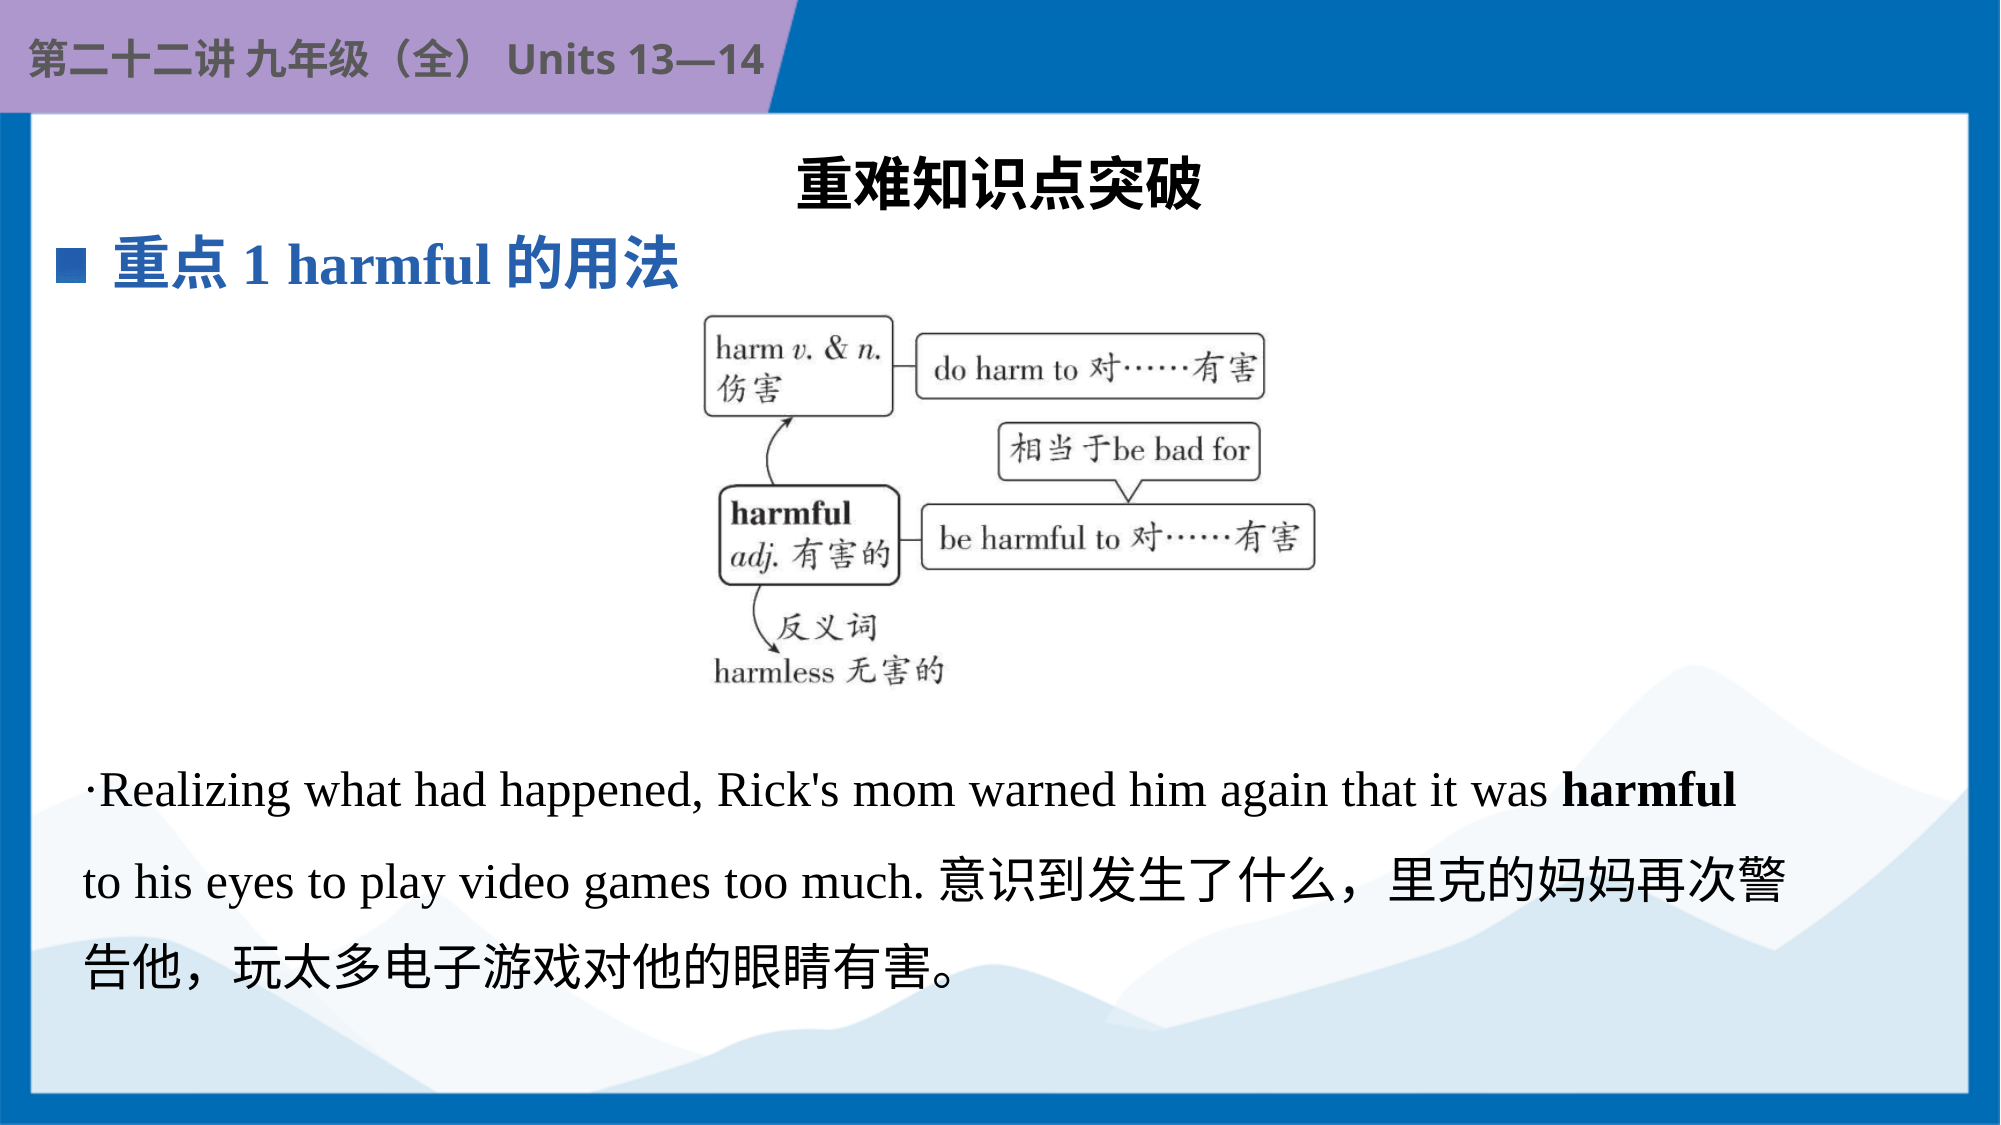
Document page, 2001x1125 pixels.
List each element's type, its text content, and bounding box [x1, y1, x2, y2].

text_box 重难知识点突破 [82, 146, 1917, 217]
text_box ·Realizing what had happened, Rick's mom warned him again that it was harmful to his eyes to play video games too much.意识到发生了什么，里克的妈妈再次警 告他，玩太多电子游戏对他的眼睛有害。 [82, 725, 1917, 987]
picture [0, 0, 2000, 1125]
text_box 重点1 harmful的用法 [112, 225, 1917, 296]
